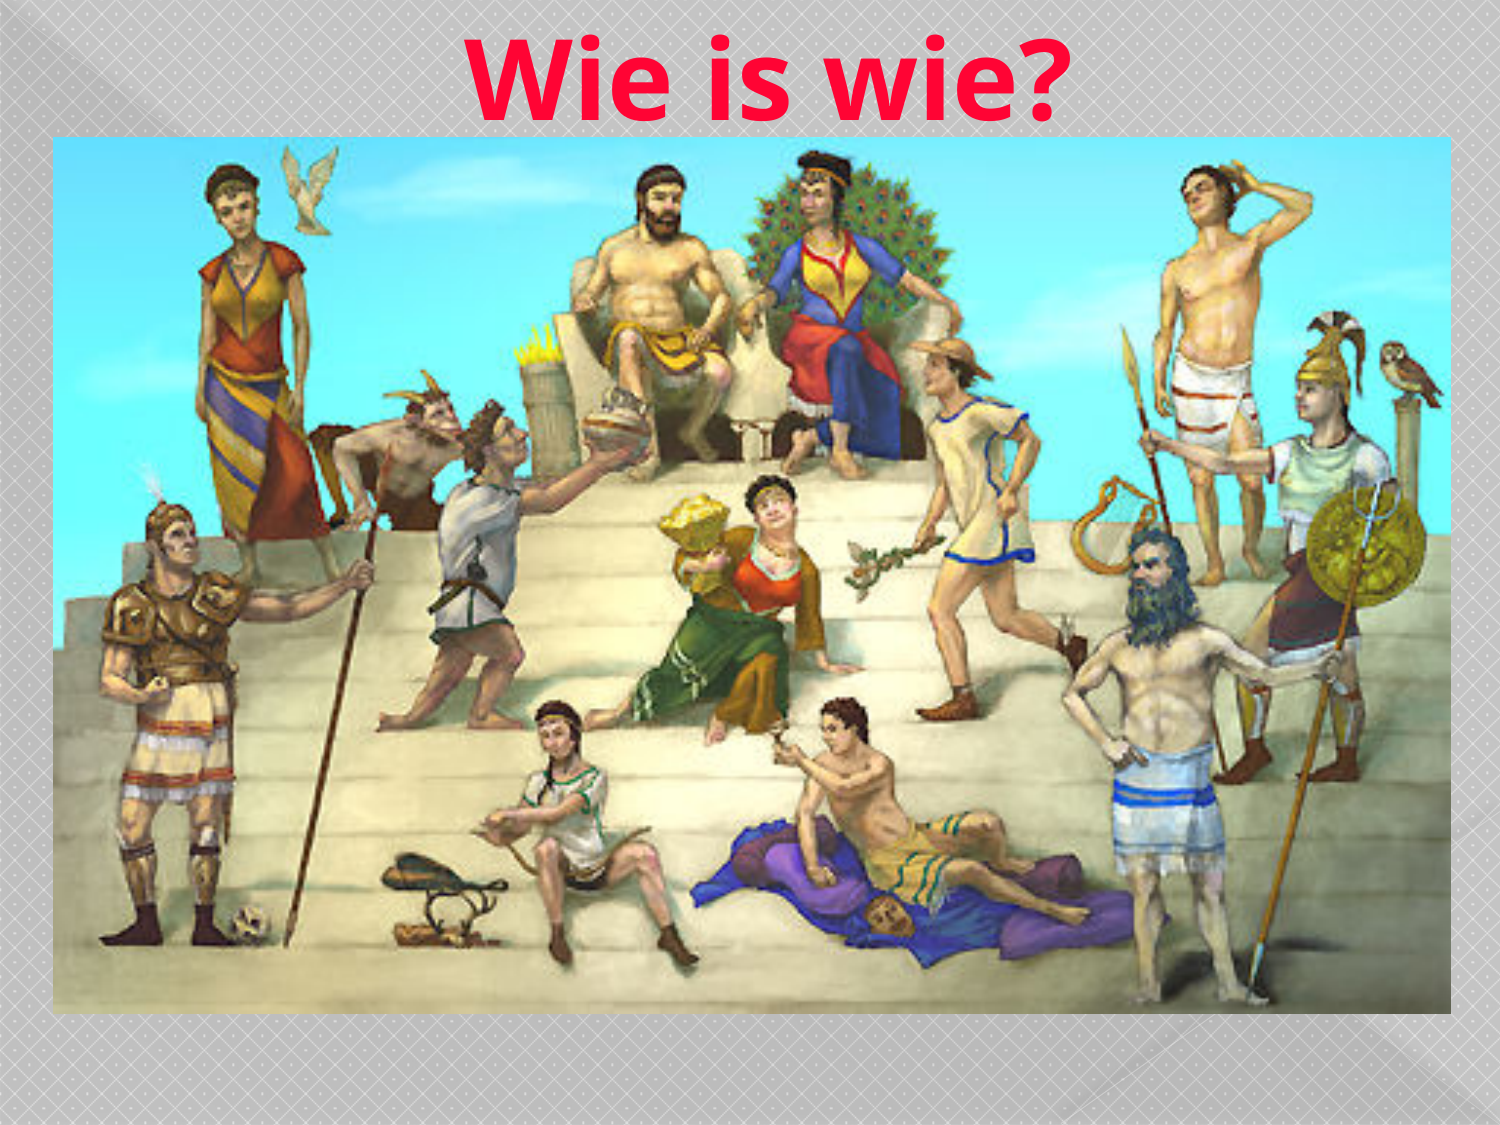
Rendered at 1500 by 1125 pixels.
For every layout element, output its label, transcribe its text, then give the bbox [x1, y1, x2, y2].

text_box Wie is wie? [449, 0, 1089, 124]
picture [52, 136, 1451, 1015]
